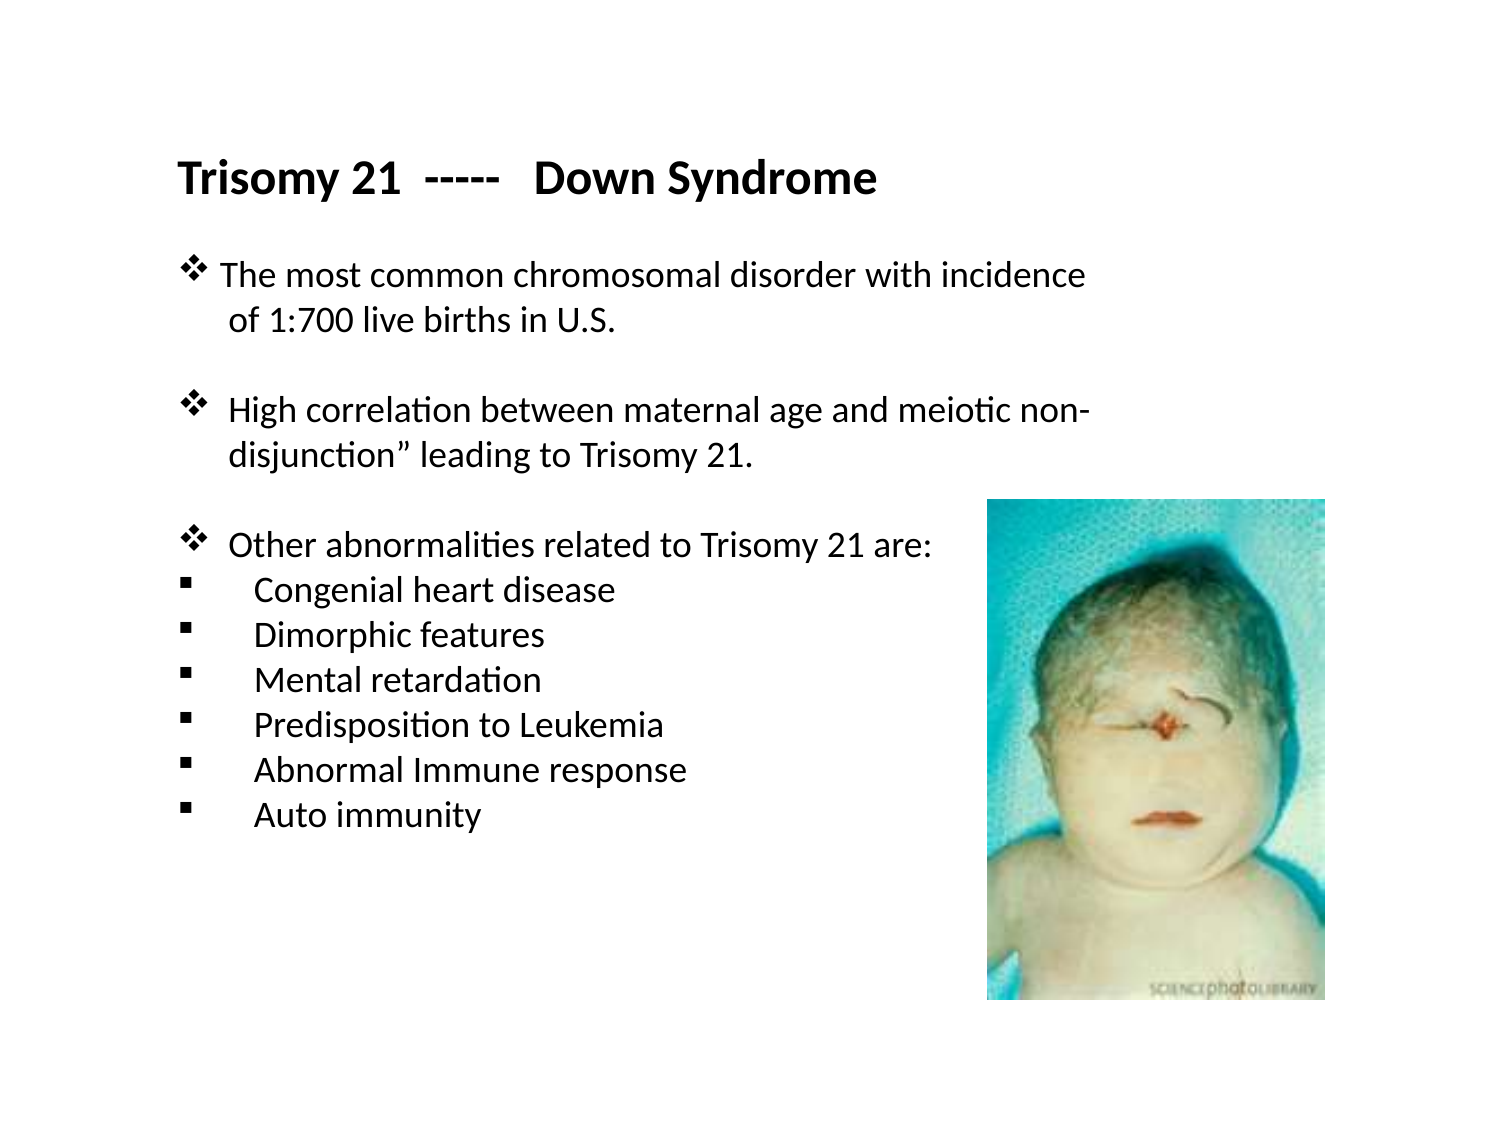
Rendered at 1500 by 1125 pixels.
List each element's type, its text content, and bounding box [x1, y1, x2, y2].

text_box Trisomy 21 ----- Down Syndrome The most common chromosomal disorder with incidence of 1:700 live births in U.S. High correlation between maternal age and meiotic non- disjunction” leading to Trisomy 21. Other abnormalities related to Trisomy 21 are: Congenial heart disease Dimorphic features Mental retardation Predisposition to Leukemia Abnormal Immune response Auto immunity [162, 137, 1125, 843]
picture [987, 499, 1326, 1001]
